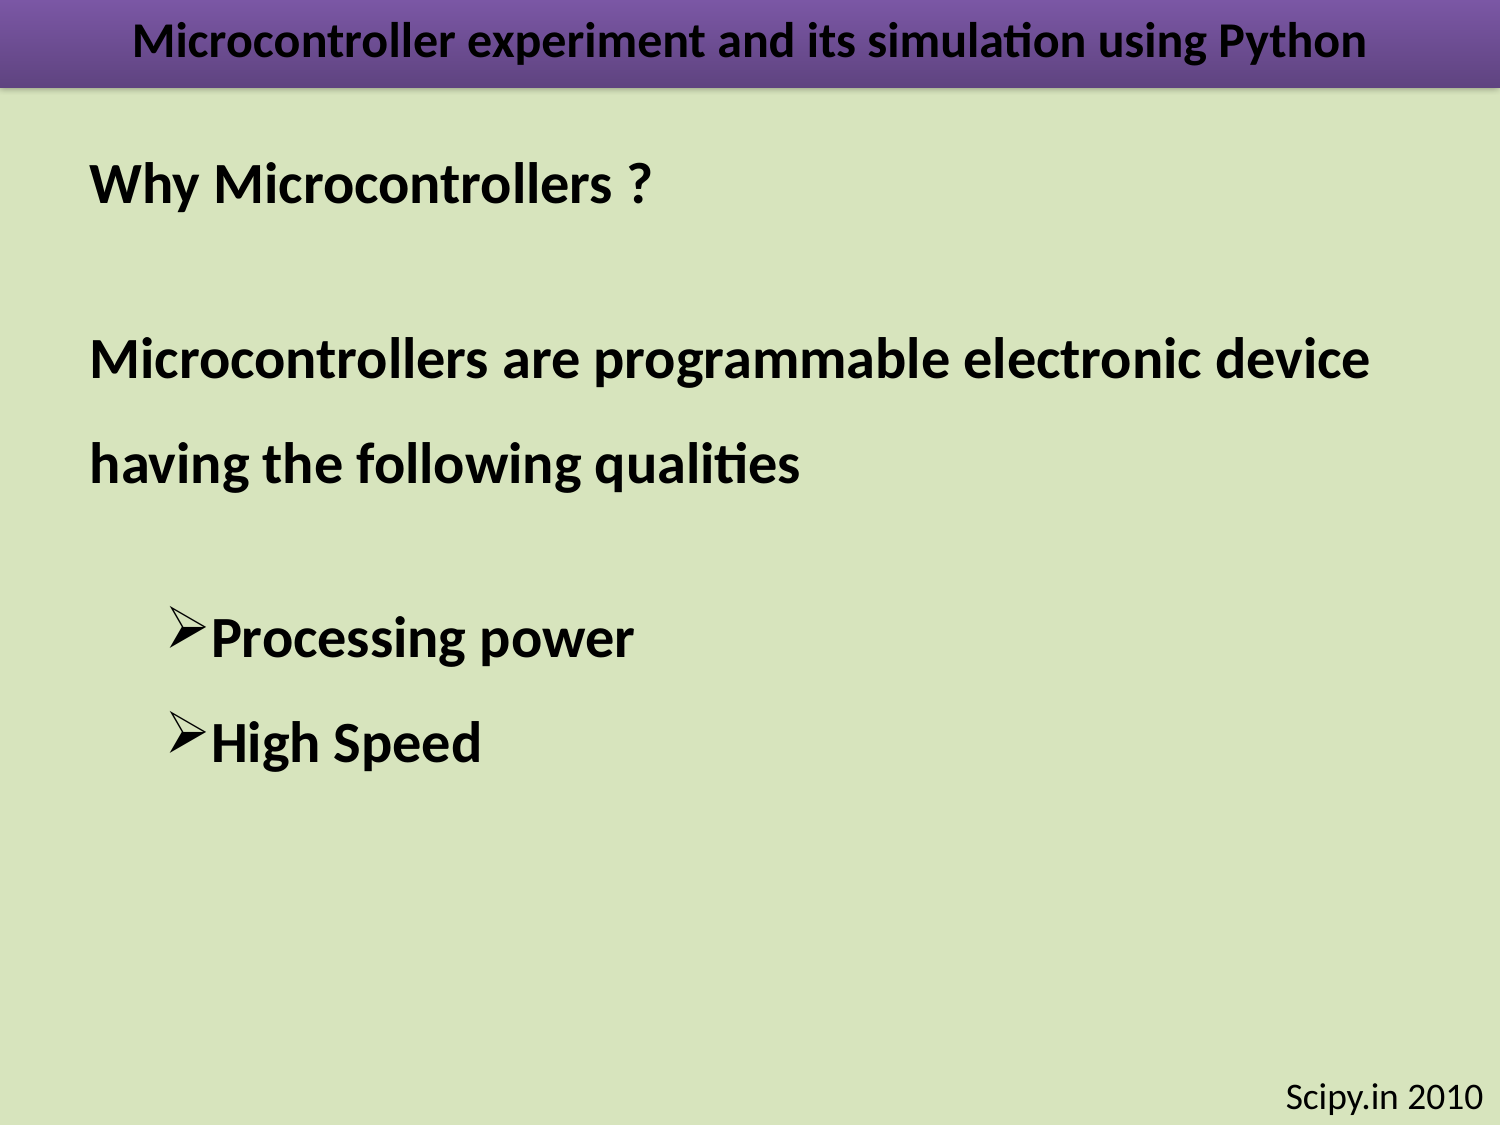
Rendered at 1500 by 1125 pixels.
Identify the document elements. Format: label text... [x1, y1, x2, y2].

text_box Microcontroller experiment and its simulation using Python [0, 0, 1500, 88]
text_box Scipy.in 2010 [1271, 1064, 1499, 1125]
text_box Why Microcontrollers ? Microcontrollers are programmable electronic device having the following qualities Processing power High Speed [0, 137, 1500, 782]
